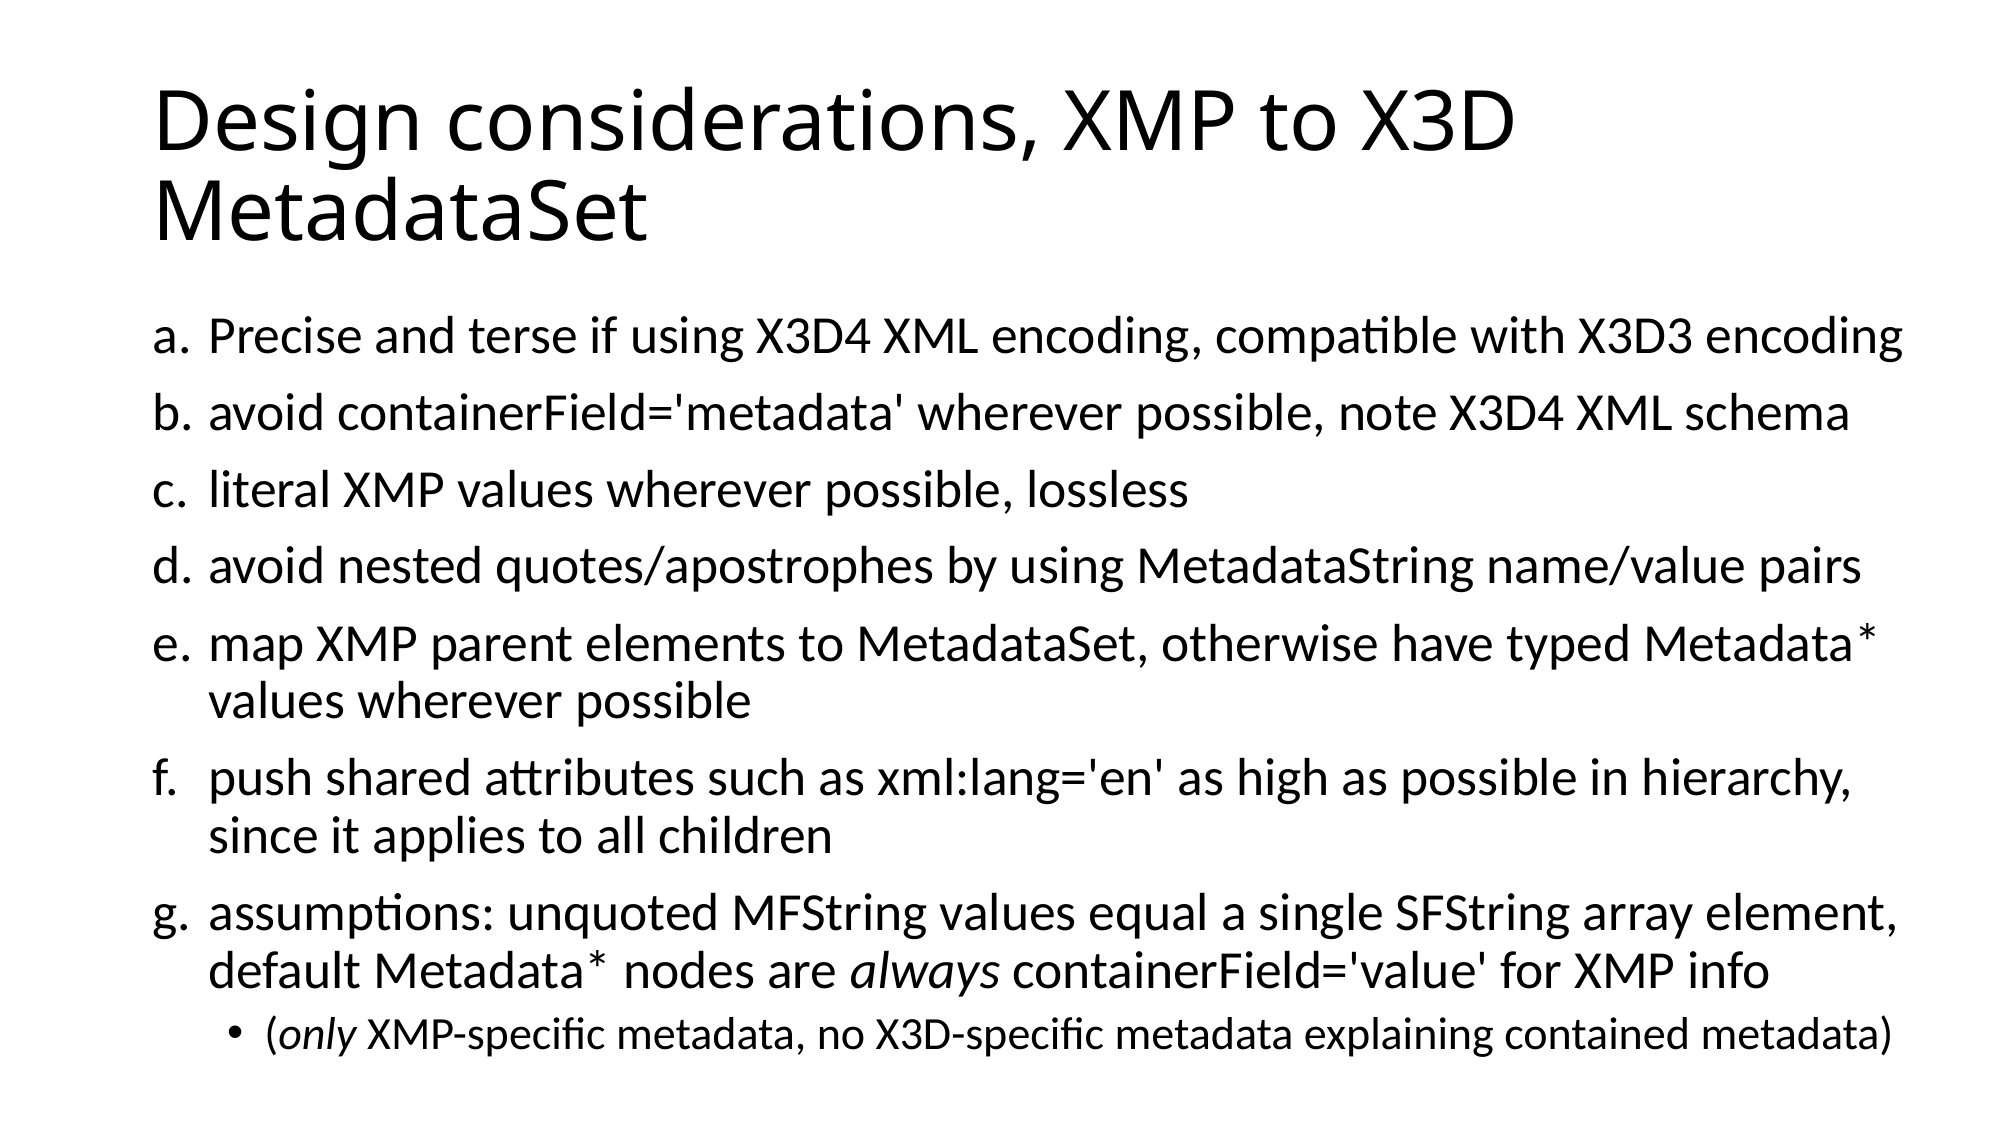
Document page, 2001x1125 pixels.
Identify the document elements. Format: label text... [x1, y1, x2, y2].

title Design considerations, XMP to X3D MetadataSet [137, 59, 1863, 278]
list Precise and terse if using X3D4 XML encoding, compatible with X3D3 encoding avoid containerField='metadata' wherever possible, note X3D4 XML schema literal XMP values wherever possible, lossless avoid nested quotes/apostrophes by using MetadataString name/value pairs map XMP parent elements to MetadataSet, otherwise have typed Metadata* values wherever possible push shared attributes such as xml:lang='en' as high as possible in hierarchy, since it applies to all children assumptions: unquoted MFString values equal a single SFString array element, default Metadata* nodes are always containerField='value' for XMP info (only XMP-specific metadata, no X3D-specific metadata explaining contained metadata) [137, 299, 1952, 1105]
